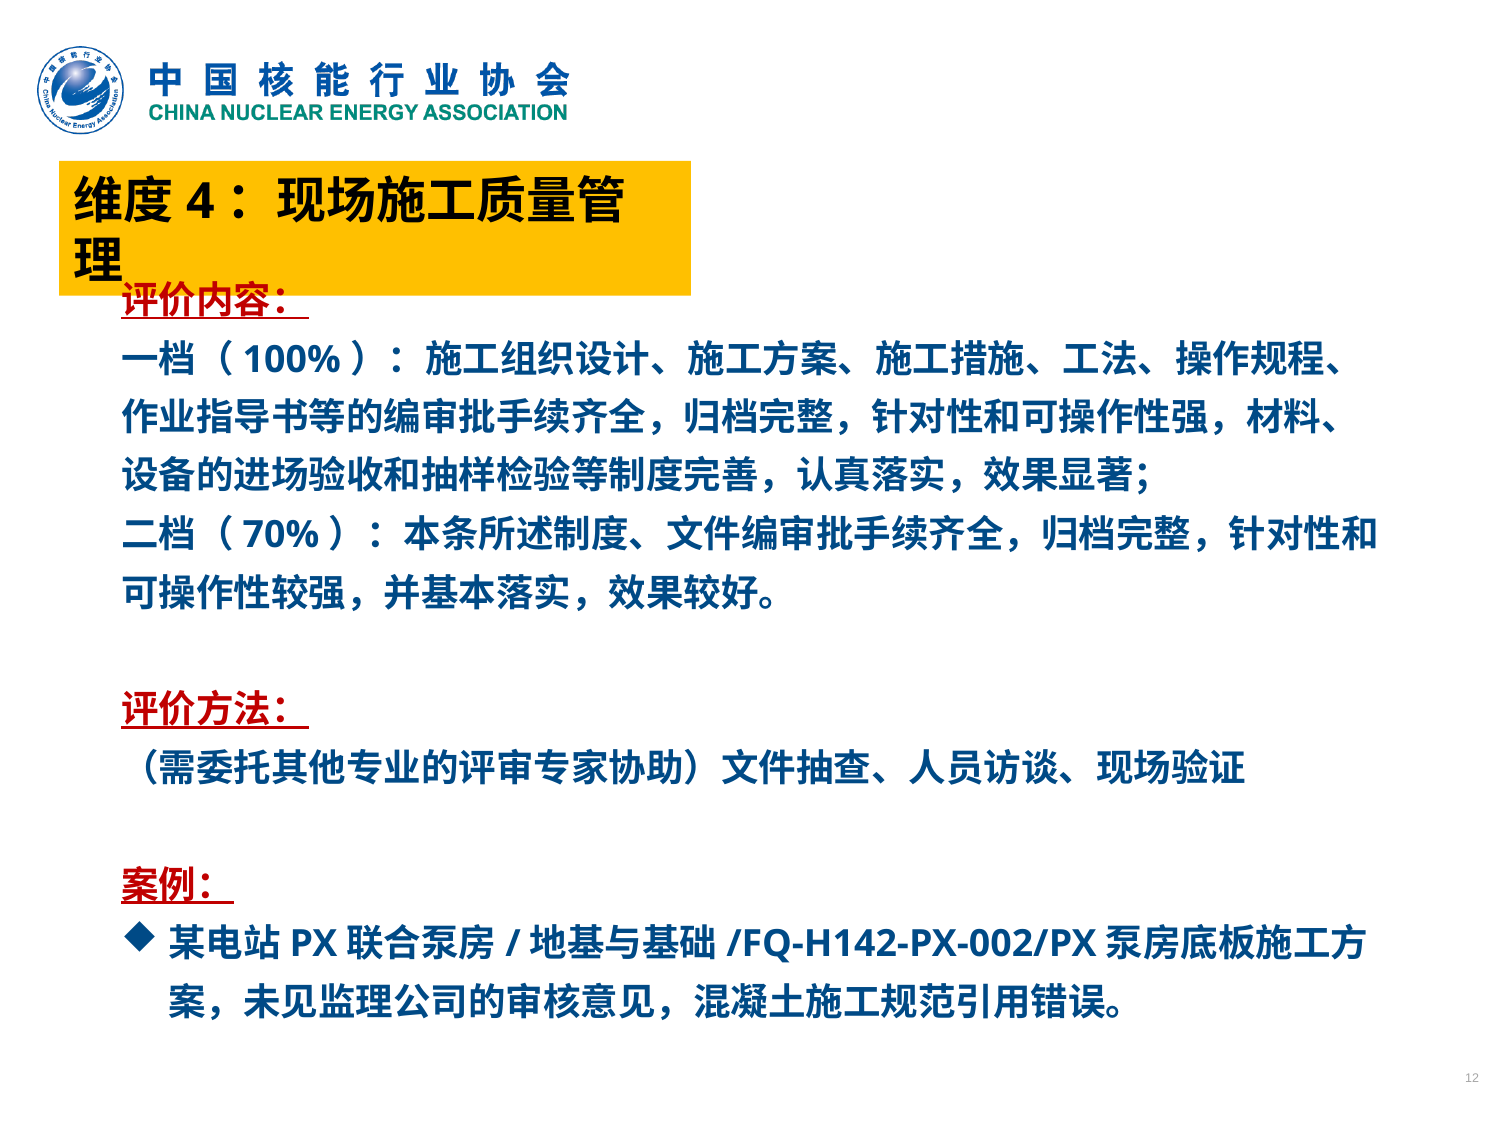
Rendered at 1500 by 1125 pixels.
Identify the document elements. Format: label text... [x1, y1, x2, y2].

slide_number 12 [1144, 1047, 1495, 1107]
text_box 评价内容： 一档（100%）：施工组织设计、施工方案、施工措施、工法、操作规程、作业指导书等的编审批手续齐全，归档完整，针对性和可操作性强，材料、设备的进场验收和抽样检验等制度完善，认真落实，效果显著； 二档（70%）：本条所述制度、文件编审批手续齐全，归档完整，针对性和可操作性较强，并基本落实，效果较好。 评价方法： （需委托其他专业的评审专家协助）文件抽查、人员访谈、现场验证 案例： 某电站PX联合泵房/地基与基础/FQ-H142-PX-002/PX泵房底板施工方案，未见监理公司的审核意见，混凝土施工规范引用错误。 [106, 255, 1400, 1031]
picture [32, 42, 573, 138]
text_box 维度4：现场施工质量管理 [59, 160, 691, 296]
